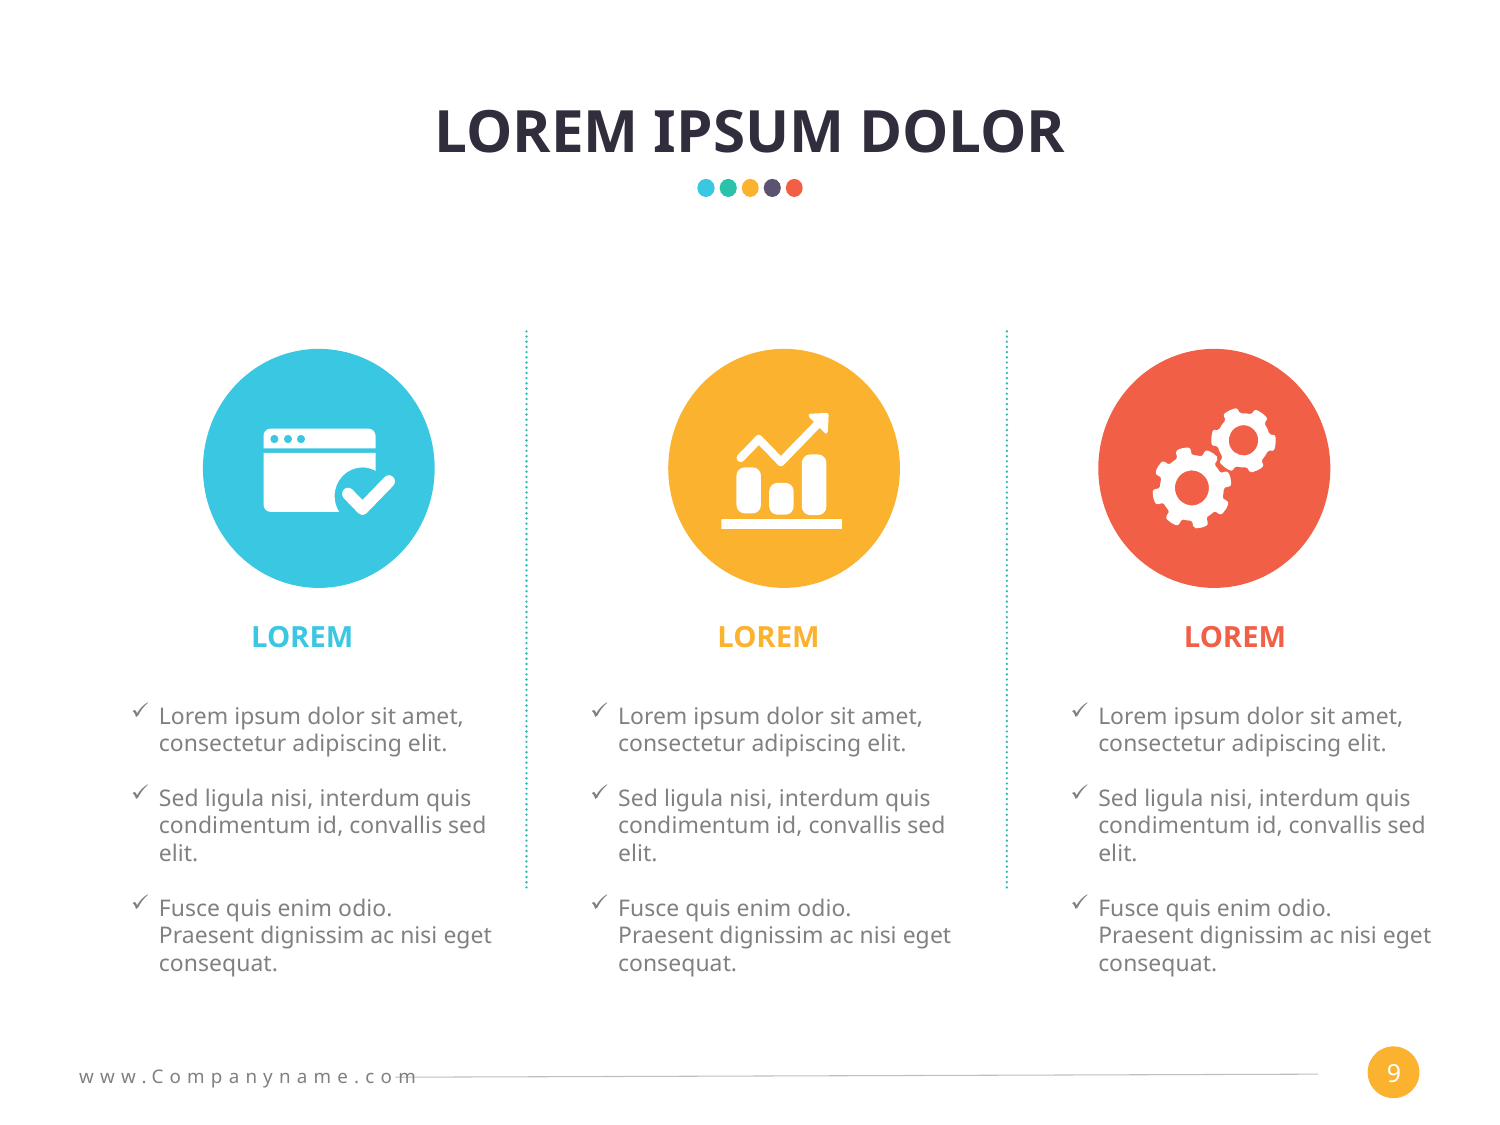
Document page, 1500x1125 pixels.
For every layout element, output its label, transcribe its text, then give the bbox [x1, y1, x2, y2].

text_box Lorem ipsum dolor sit amet, consectetur adipiscing elit. Sed ligula nisi, interdum quis condimentum id, convallis sed elit. Fusce quis enim odio. Praesent dignissim ac nisi eget consequat. [130, 701, 495, 976]
text_box [769, 482, 794, 515]
text_box [668, 348, 900, 588]
text_box [721, 519, 842, 529]
text_box [1211, 408, 1276, 473]
text_box Lorem ipsum dolor sit amet, consectetur adipiscing elit. Sed ligula nisi, interdum quis condimentum id, convallis sed elit. Fusce quis enim odio. Praesent dignissim ac nisi eget consequat. [589, 701, 954, 976]
text_box LOREM [1183, 618, 1287, 654]
text_box [736, 412, 829, 467]
text_box Lorem ipsum dolor sit amet, consectetur adipiscing elit. Sed ligula nisi, interdum quis condimentum id, convallis sed elit. Fusce quis enim odio. Praesent dignissim ac nisi eget consequat. [1070, 701, 1434, 976]
text_box LOREM [717, 618, 820, 654]
text_box [736, 467, 761, 514]
text_box [1098, 348, 1331, 588]
text_box LOREM [251, 618, 354, 654]
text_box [202, 348, 435, 588]
text_box [1152, 447, 1232, 529]
text_box [801, 454, 827, 516]
title LOREM IPSUM DOLOR [0, 42, 1500, 173]
